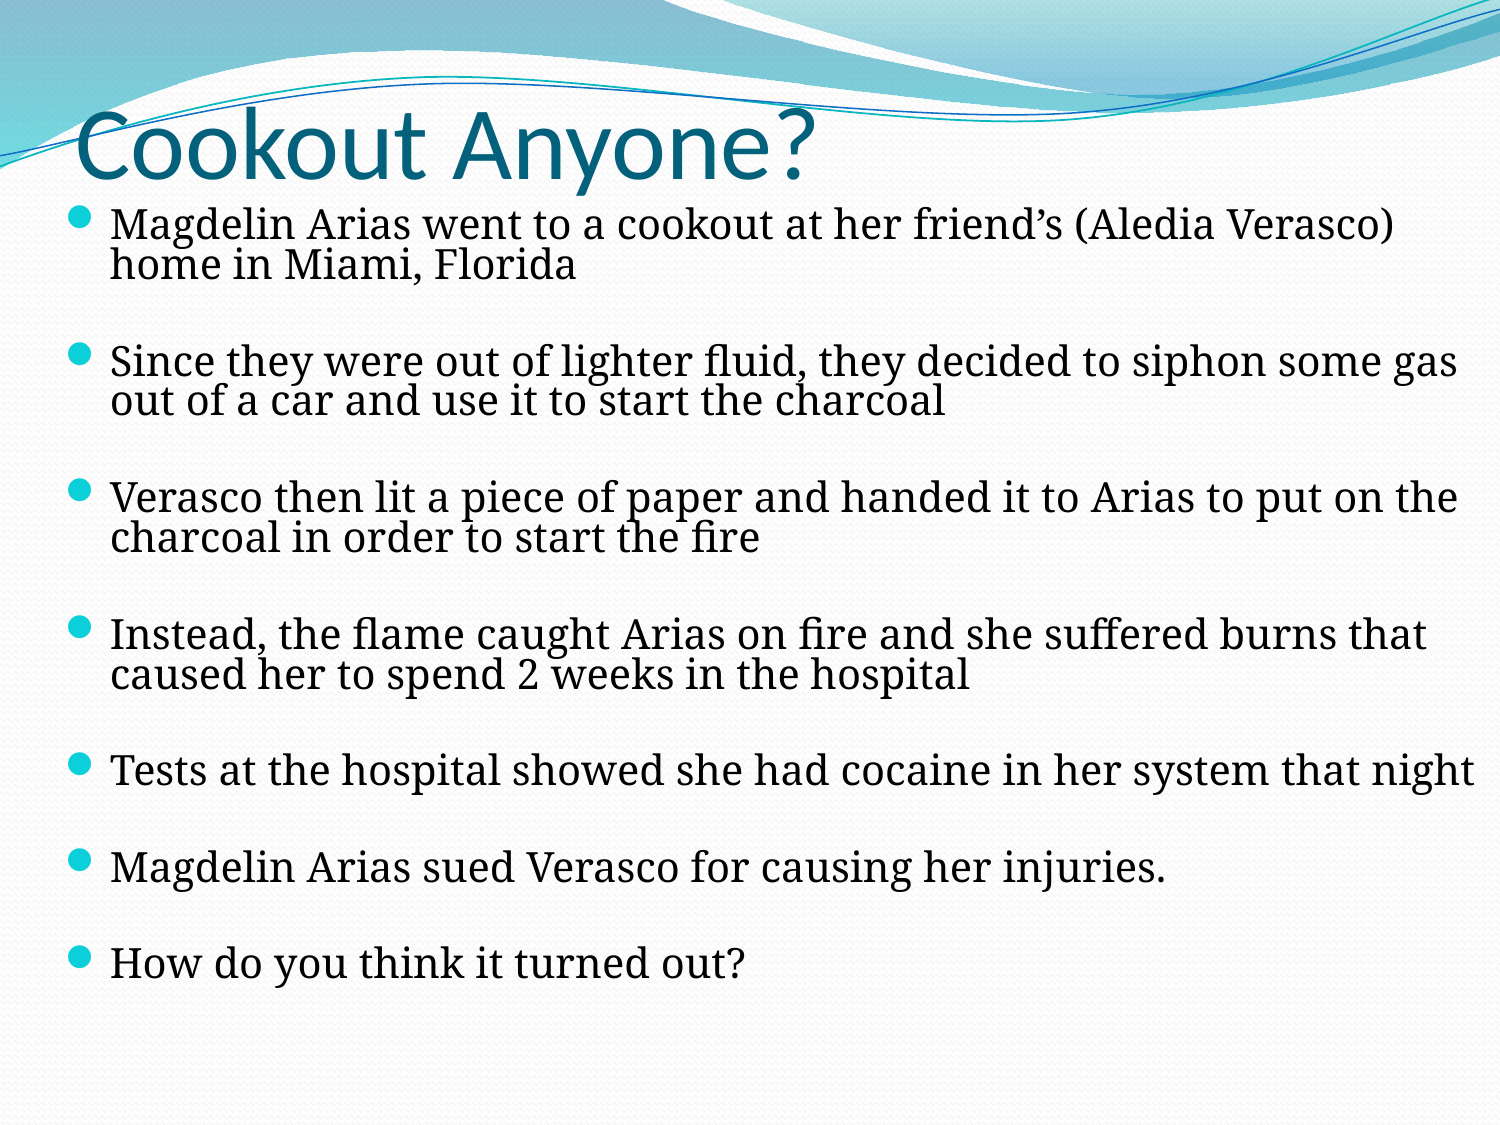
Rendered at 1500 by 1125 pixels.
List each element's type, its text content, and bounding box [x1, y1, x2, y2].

title Cookout Anyone? [75, 12, 1425, 200]
list Magdelin Arias went to a cookout at her friend’s (Aledia Verasco) home in Miami, Florida Since they were out of lighter fluid, they decided to siphon some gas out of a car and use it to start the charcoal Verasco then lit a piece of paper and handed it to Arias to put on the charcoal in order to start the fire Instead, the flame caught Arias on fire and she suffered burns that caused her to spend 2 weeks in the hospital Tests at the hospital showed she had cocaine in her system that night Magdelin Arias sued Verasco for causing her injuries. How do you think it turned out? [50, 200, 1500, 1088]
